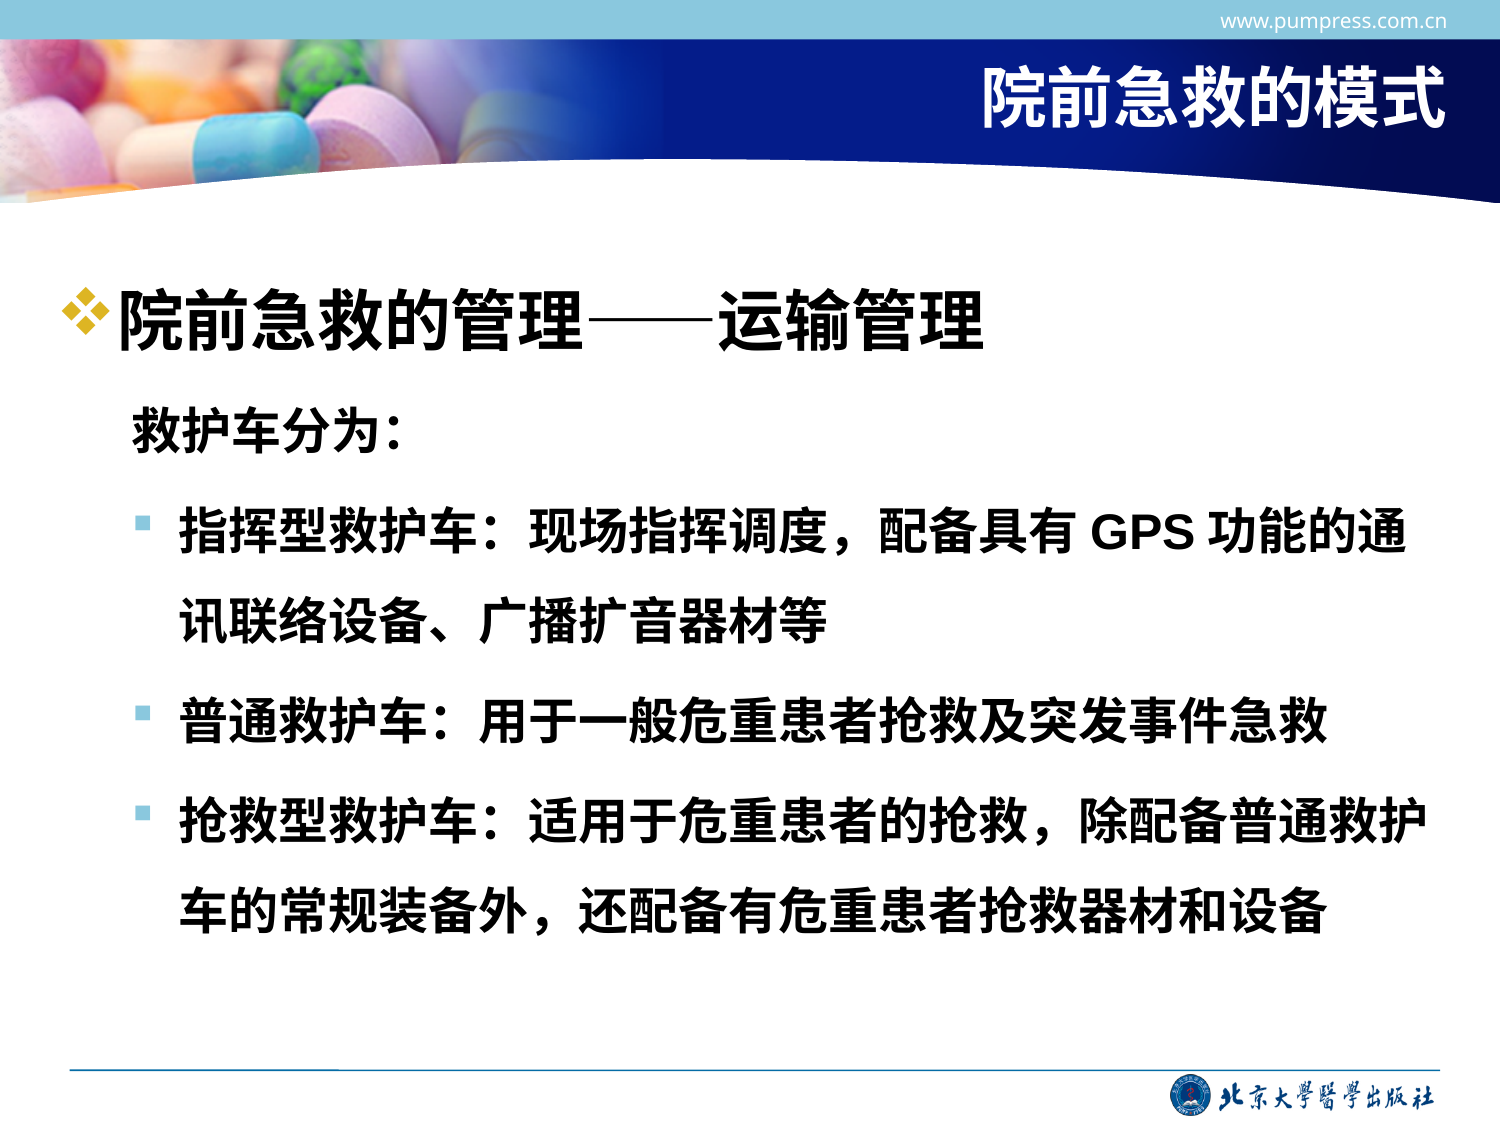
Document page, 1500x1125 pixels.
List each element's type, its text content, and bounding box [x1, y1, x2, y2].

list 院前急救的管理——运输管理 救护车分为： 指挥型救护车：现场指挥调度，配备具有GPS功能的通讯联络设备、广播扩音器材等 普通救护车：用于一般危重患者抢救及突发事件急救 抢救型救护车：适用于危重患者的抢救，除配备普通救护车的常规装备外，还配备有危重患者抢救器材和设备 [41, 231, 1454, 990]
picture [1170, 1074, 1436, 1118]
picture [0, 40, 1500, 203]
title 院前急救的模式 [137, 50, 1463, 143]
slide_number www.pumpress.com.cn [1024, 0, 1463, 38]
